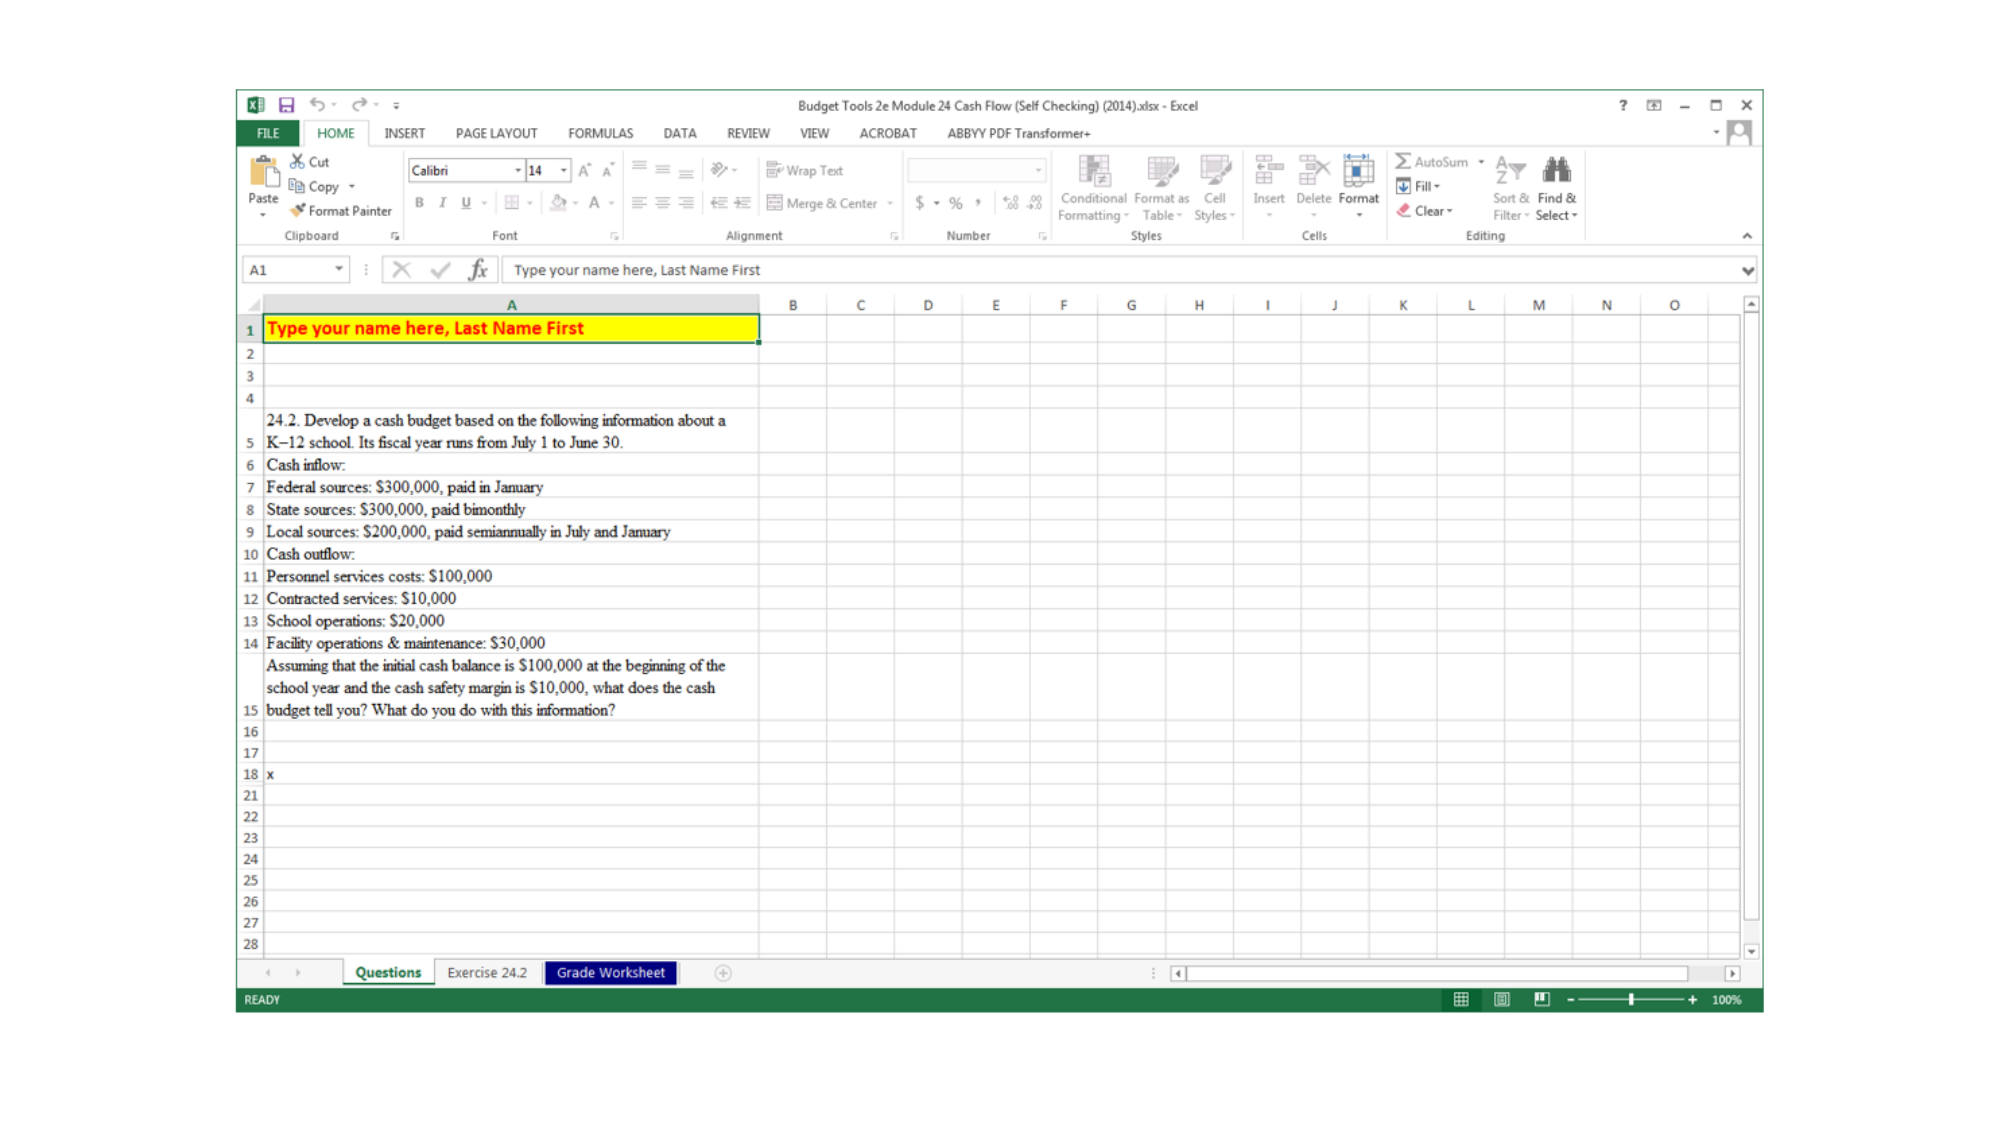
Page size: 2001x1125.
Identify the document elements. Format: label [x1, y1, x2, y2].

list [232, 88, 1768, 1014]
